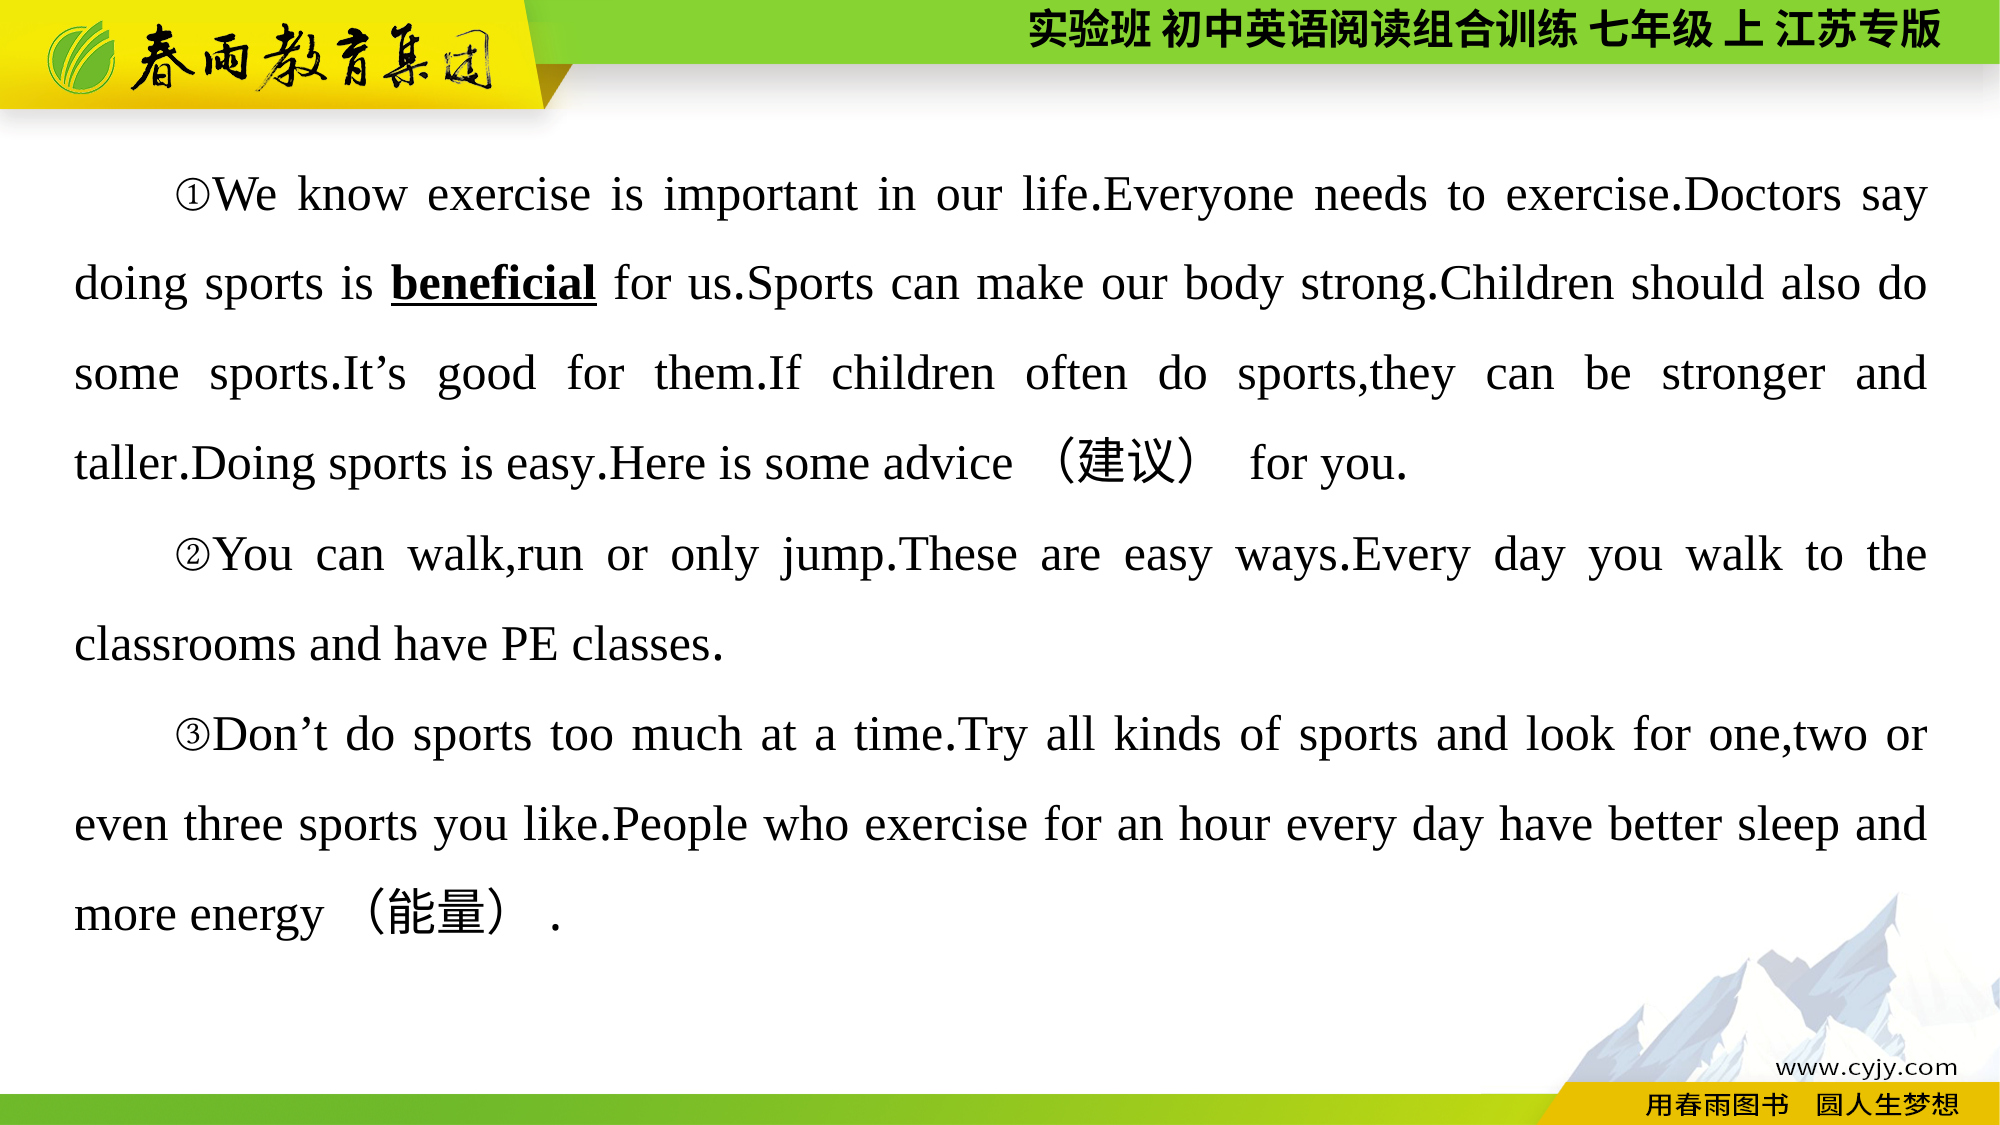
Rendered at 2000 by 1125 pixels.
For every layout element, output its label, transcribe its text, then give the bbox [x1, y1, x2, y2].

list ①We know exercise is important in our life.Everyone needs to exercise.Doctors say doing sports is beneficial for us.Sports can make our body strong.Children should also do some sports.It’s good for them.If children often do sports,they can be stronger and taller.Doing sports is easy.Here is some advice（建议） for you. ②You can walk,run or only jump.These are easy ways.Every day you walk to the classrooms and have PE classes. ③Don’t do sports too much at a time.Try all kinds of sports and look for one,two or even three sports you like.People who exercise for an hour every day have better sleep and more energy（能量）. [59, 122, 1944, 944]
picture [0, 0, 2000, 1125]
